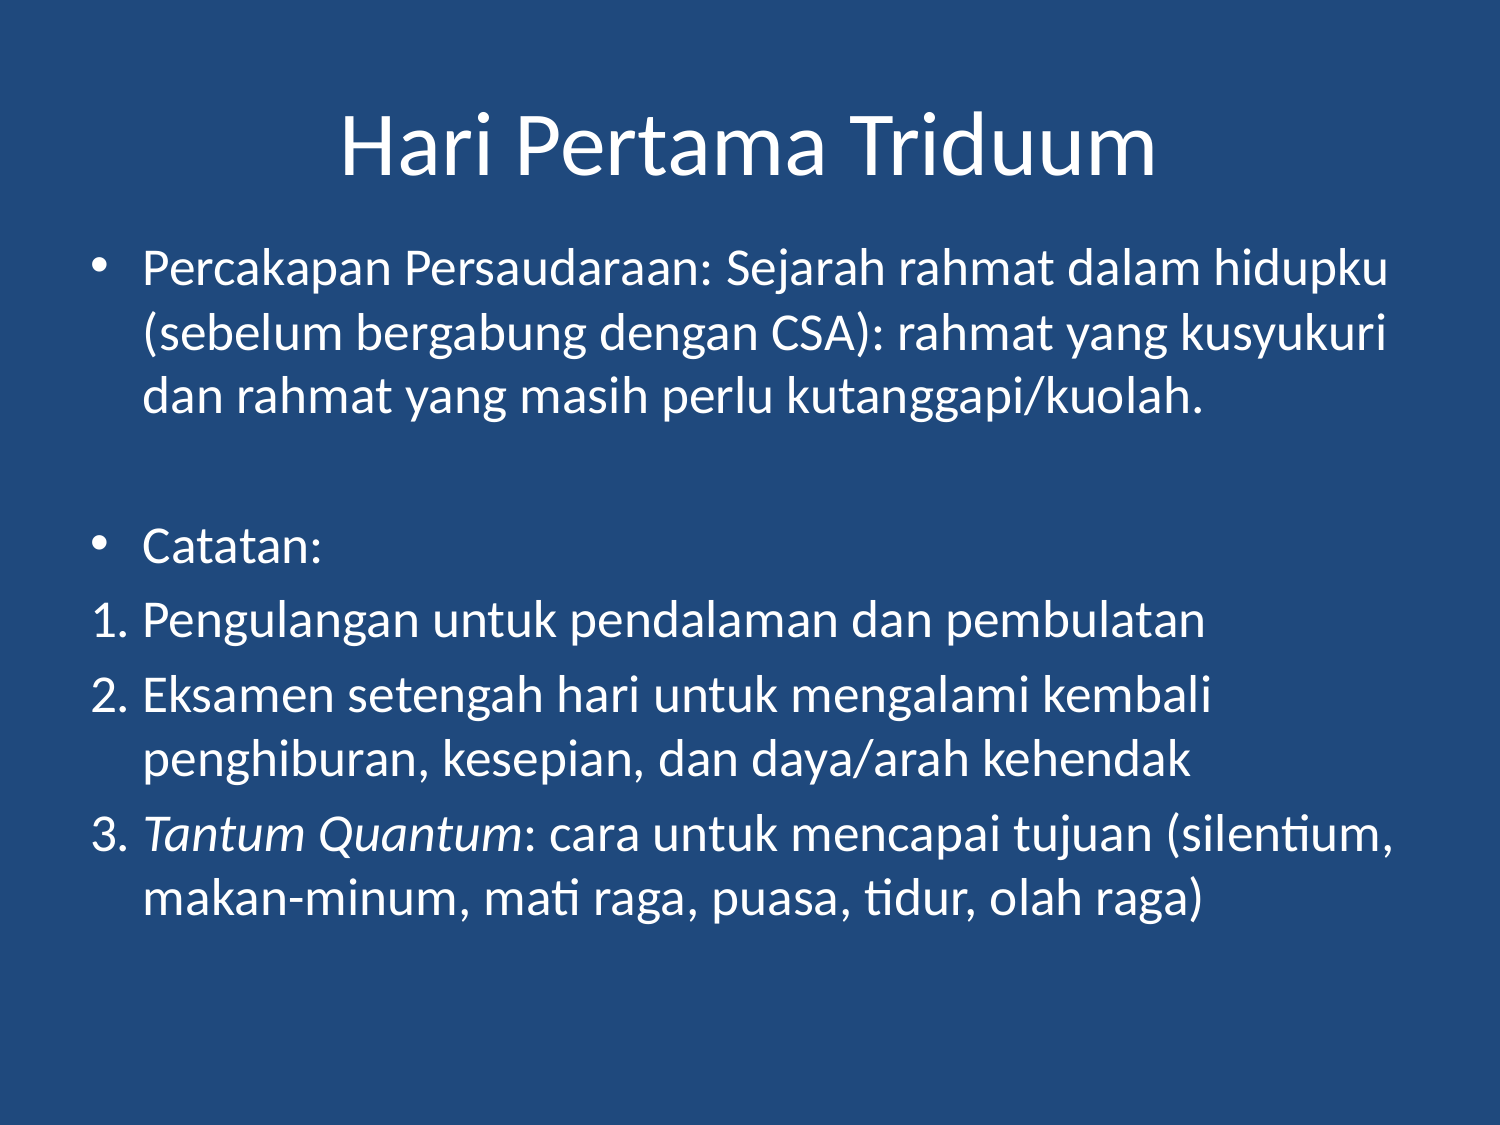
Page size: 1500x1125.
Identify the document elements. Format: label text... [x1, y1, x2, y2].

title Hari Pertama Triduum [75, 45, 1425, 224]
list Percakapan Persaudaraan: Sejarah rahmat dalam hidupku (sebelum bergabung dengan CSA): rahmat yang kusyukuri dan rahmat yang masih perlu kutanggapi/kuolah. Catatan: 1. Pengulangan untuk pendalaman dan pembulatan 2. Eksamen setengah hari untuk mengalami kembali penghiburan, kesepian, dan daya/arah kehendak 3. Tantum Quantum: cara untuk mencapai tujuan (silentium, makan-minum, mati raga, puasa, tidur, olah raga) [75, 224, 1425, 1005]
